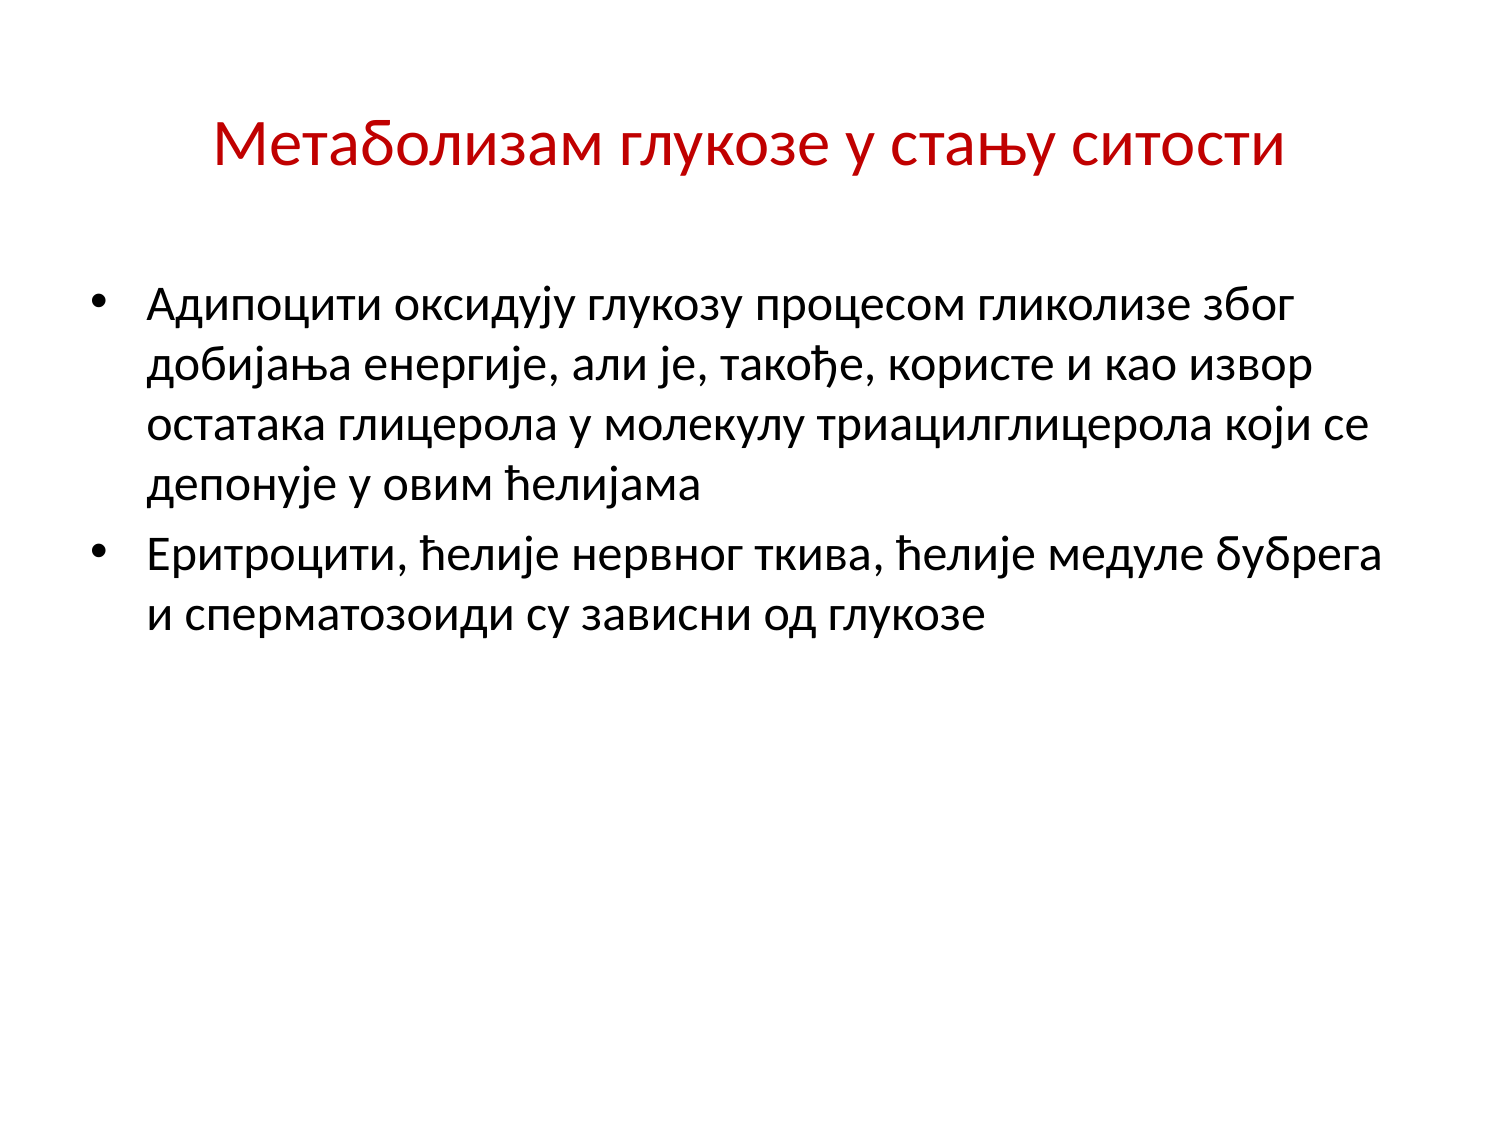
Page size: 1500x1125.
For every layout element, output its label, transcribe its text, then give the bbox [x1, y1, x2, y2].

title Метаболизам глукозе у стању ситости [75, 45, 1425, 233]
list Адипоцити оксидују глукозу процесом гликолизе због добијања енергије, али је, такође, користе и као извор остатака глицерола у молекулу триацилглицерола који се депонује у овим ћелијама Еритроцити, ћелије нервног ткива, ћелије медуле бубрега и сперматозоиди су зависни од глукозе [75, 262, 1425, 1005]
